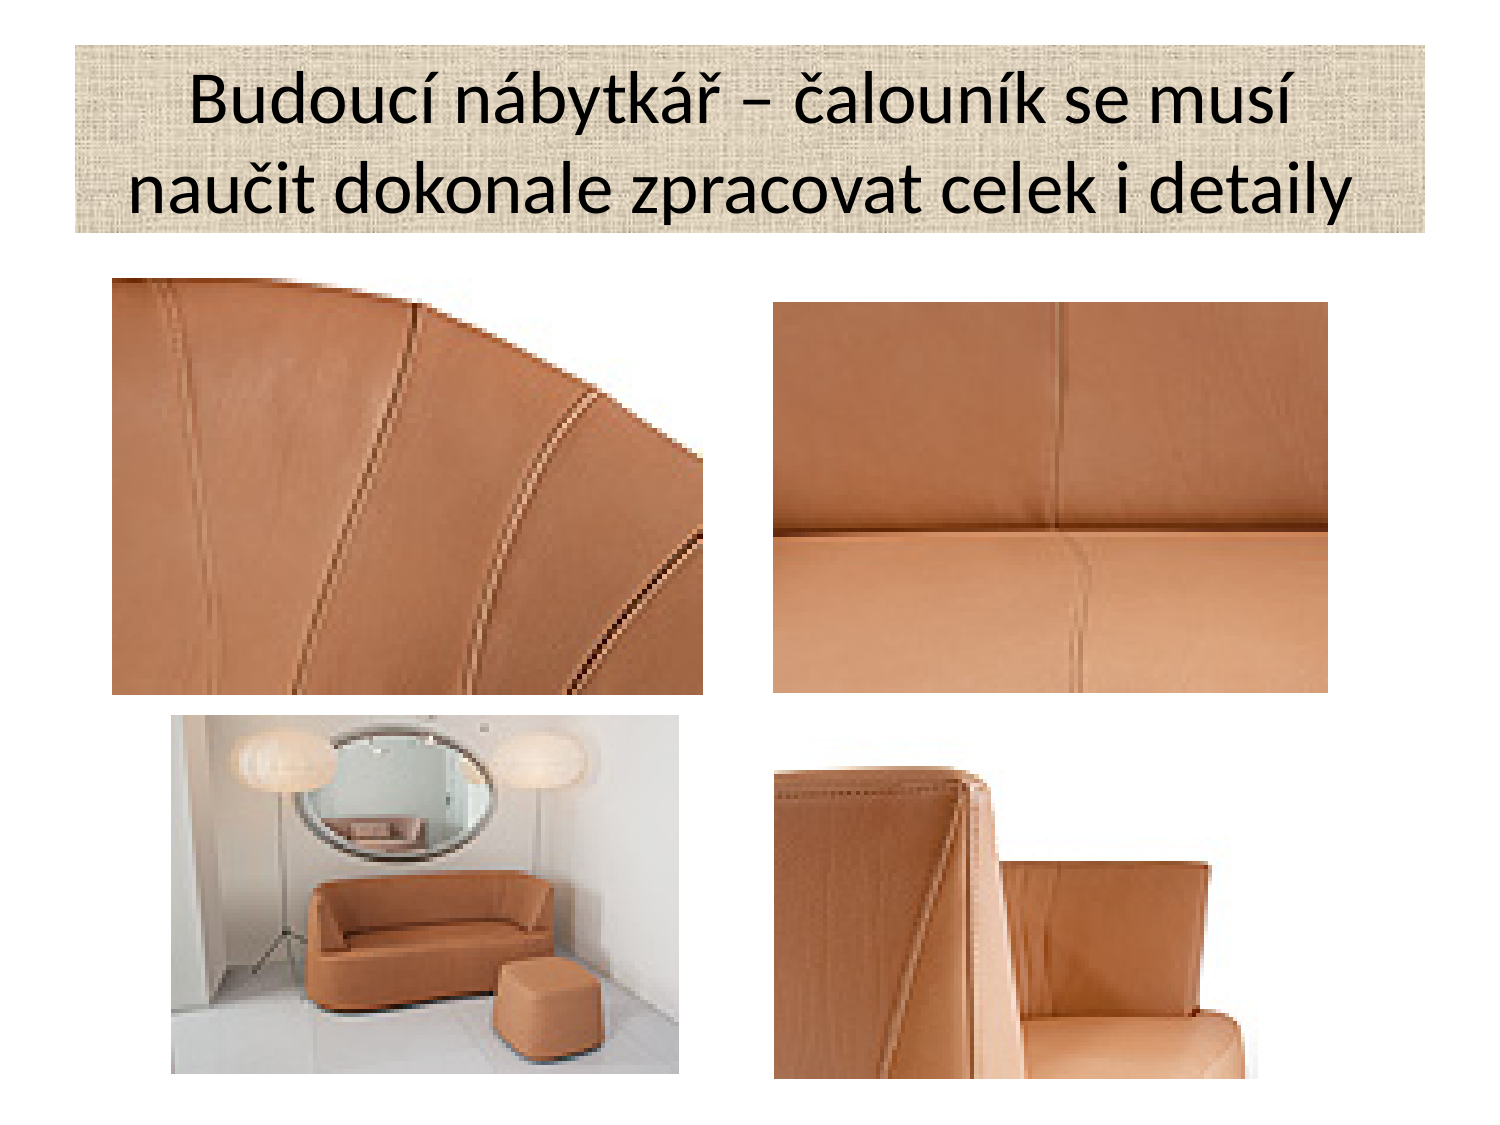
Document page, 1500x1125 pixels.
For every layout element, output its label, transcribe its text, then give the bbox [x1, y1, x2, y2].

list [111, 278, 703, 695]
picture [773, 302, 1328, 693]
picture [170, 715, 680, 1074]
title Budoucí nábytkář – čalouník se musí naučit dokonale zpracovat celek i detaily [75, 45, 1425, 233]
picture [773, 738, 1259, 1079]
